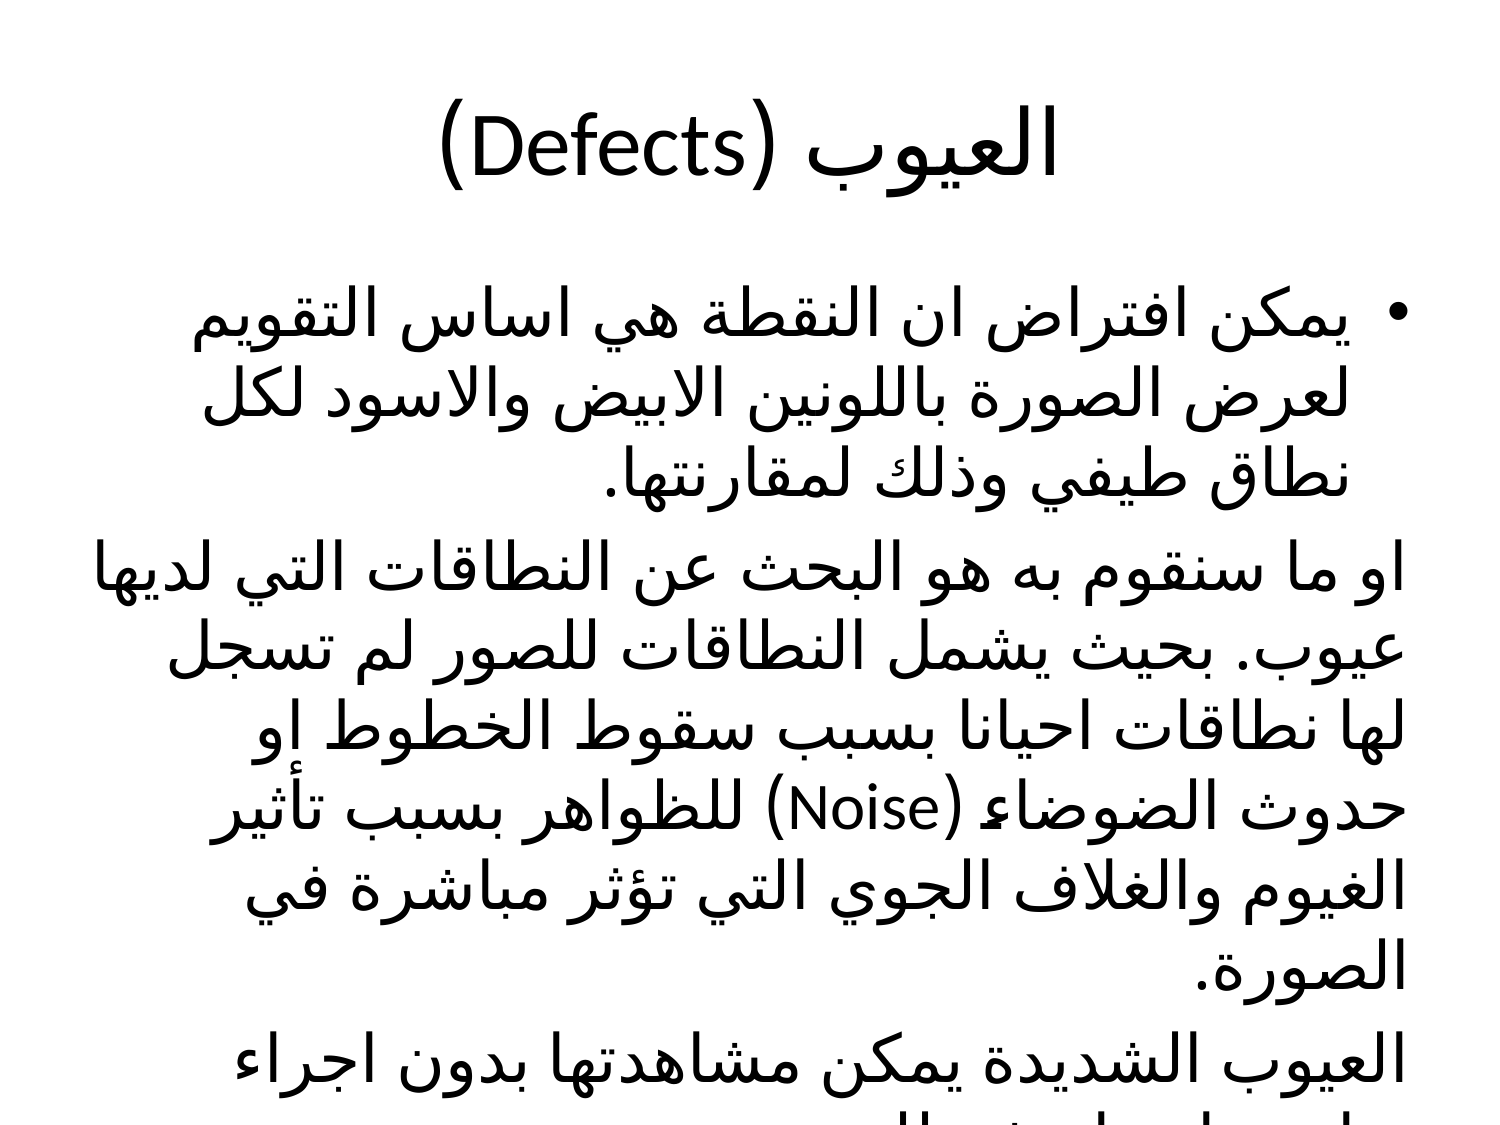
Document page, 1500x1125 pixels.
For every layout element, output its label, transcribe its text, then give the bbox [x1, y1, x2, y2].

list يمكن افتراض ان النقطة هي اساس التقويم لعرض الصورة باللونين الابيض والاسود لكل نطاق طيفي وذلك لمقارنتها. او ما سنقوم به هو البحث عن النطاقات التي لديها عيوب. بحيث يشمل النطاقات للصور لم تسجل لها نطاقات احيانا بسبب سقوط الخطوط او حدوث الضوضاء (Noise) للظواهر بسبب تأثير الغيوم والغلاف الجوي التي تؤثر مباشرة في الصورة. العيوب الشديدة يمكن مشاهدتها بدون اجراء زيادة تباين او شد للصورة. [75, 262, 1425, 1005]
title العيوب (Defects) [75, 45, 1425, 233]
